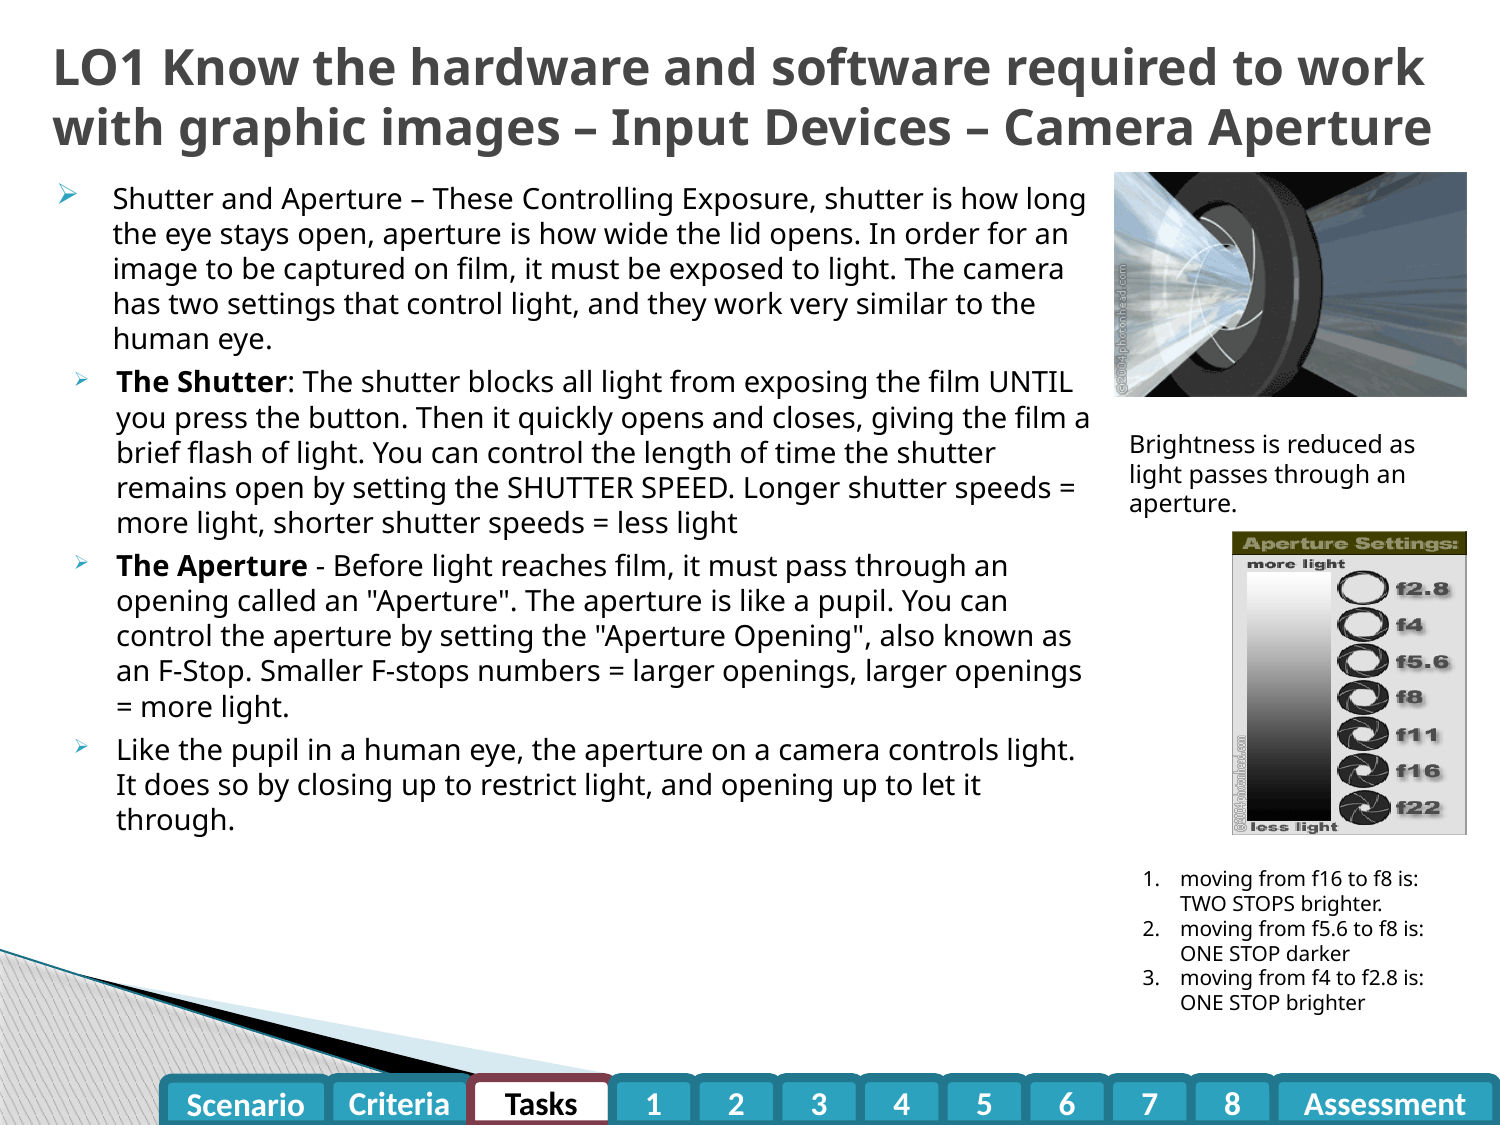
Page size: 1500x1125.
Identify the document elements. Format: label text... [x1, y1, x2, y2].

text_box 7 [1103, 1073, 1191, 1125]
text_box Brightness is reduced as light passes through an aperture. [1114, 420, 1467, 526]
text_box 1 [607, 1073, 695, 1125]
text_box 4 [855, 1073, 943, 1125]
text_box 8 [1186, 1073, 1279, 1125]
text_box Criteria [324, 1073, 470, 1125]
picture [1232, 530, 1467, 835]
text_box 6 [1021, 1073, 1108, 1125]
text_box Scenario [158, 1073, 328, 1125]
text_box 5 [938, 1073, 1026, 1125]
title LO1 Know the hardware and software required to work with graphic images – Input Devices – Camera Aperture [37, 19, 1471, 173]
text_box 2 [690, 1073, 778, 1125]
text_box 3 [773, 1073, 860, 1125]
picture [1114, 172, 1468, 398]
list Shutter and Aperture – These Controlling Exposure, shutter is how long the eye stays open, aperture is how wide the lid opens. In order for an image to be captured on film, it must be exposed to light. The camera has two settings that control light, and they work very similar to the human eye. The Shutter: The shutter blocks all light from exposing the film UNTIL you press the button. Then it quickly opens and closes, giving the film a brief flash of light. You can control the length of time the shutter remains open by setting the SHUTTER SPEED. Longer shutter speeds = more light, shorter shutter speeds = less light The Aperture - Before light reaches film, it must pass through an opening called an "Aperture". The aperture is like a pupil. You can control the aperture by setting the "Aperture Opening", also known as an F-Stop. Smaller F-stops numbers = larger openings, larger openings = more light. Like the pupil in a human eye, the aperture on a camera controls light. It does so by closing up to restrict light, and opening up to let it through. [41, 173, 1109, 1071]
text_box Tasks [466, 1073, 612, 1125]
text_box moving from f16 to f8 is: TWO STOPS brighter. moving from f5.6 to f8 is: ONE STOP darker moving from f4 to f2.8 is: ONE STOP brighter [1128, 857, 1467, 1023]
text_box Assessment [1274, 1073, 1500, 1125]
